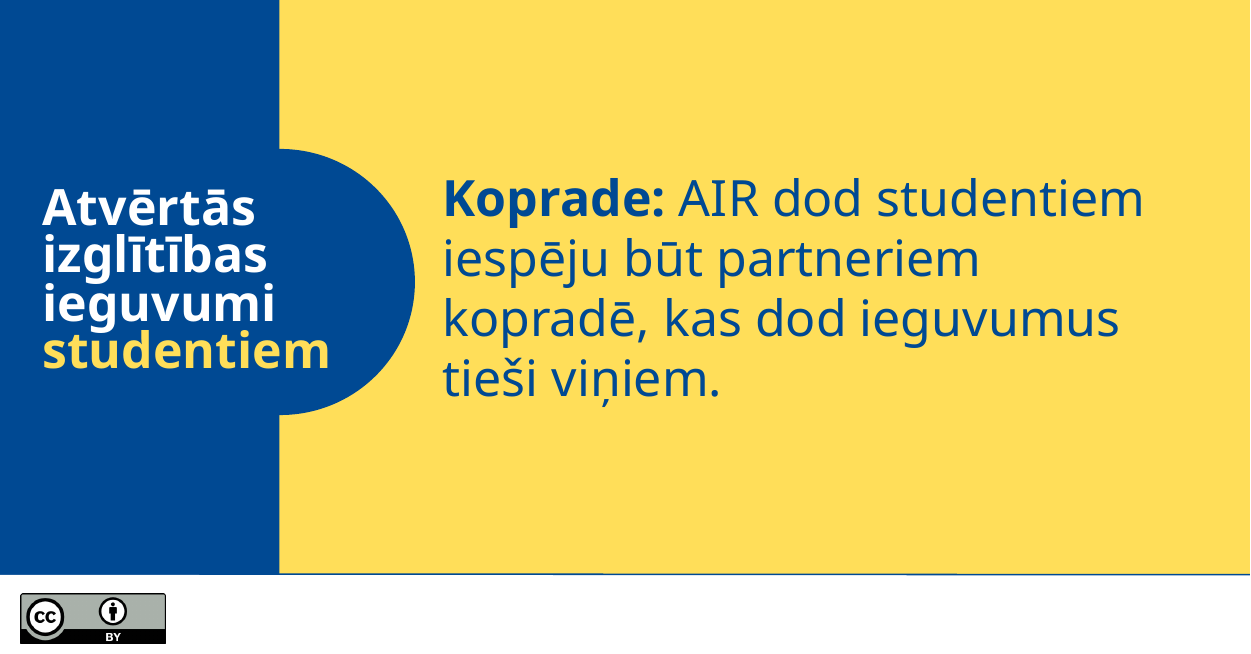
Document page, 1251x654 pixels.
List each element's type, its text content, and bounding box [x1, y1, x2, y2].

text_box [0, 582, 1250, 654]
text_box [0, 0, 280, 573]
text_box Koprade: AIR dod studentiem iespēju būt partneriem kopradē, kas dod ieguvumus tieši viņiem. [427, 151, 1199, 421]
picture [20, 592, 166, 645]
text_box Atvērtās izglītības ieguvumi studentiem [27, 171, 368, 394]
text_box [207, 394, 353, 416]
text_box [368, 181, 415, 383]
text_box [206, 148, 355, 171]
